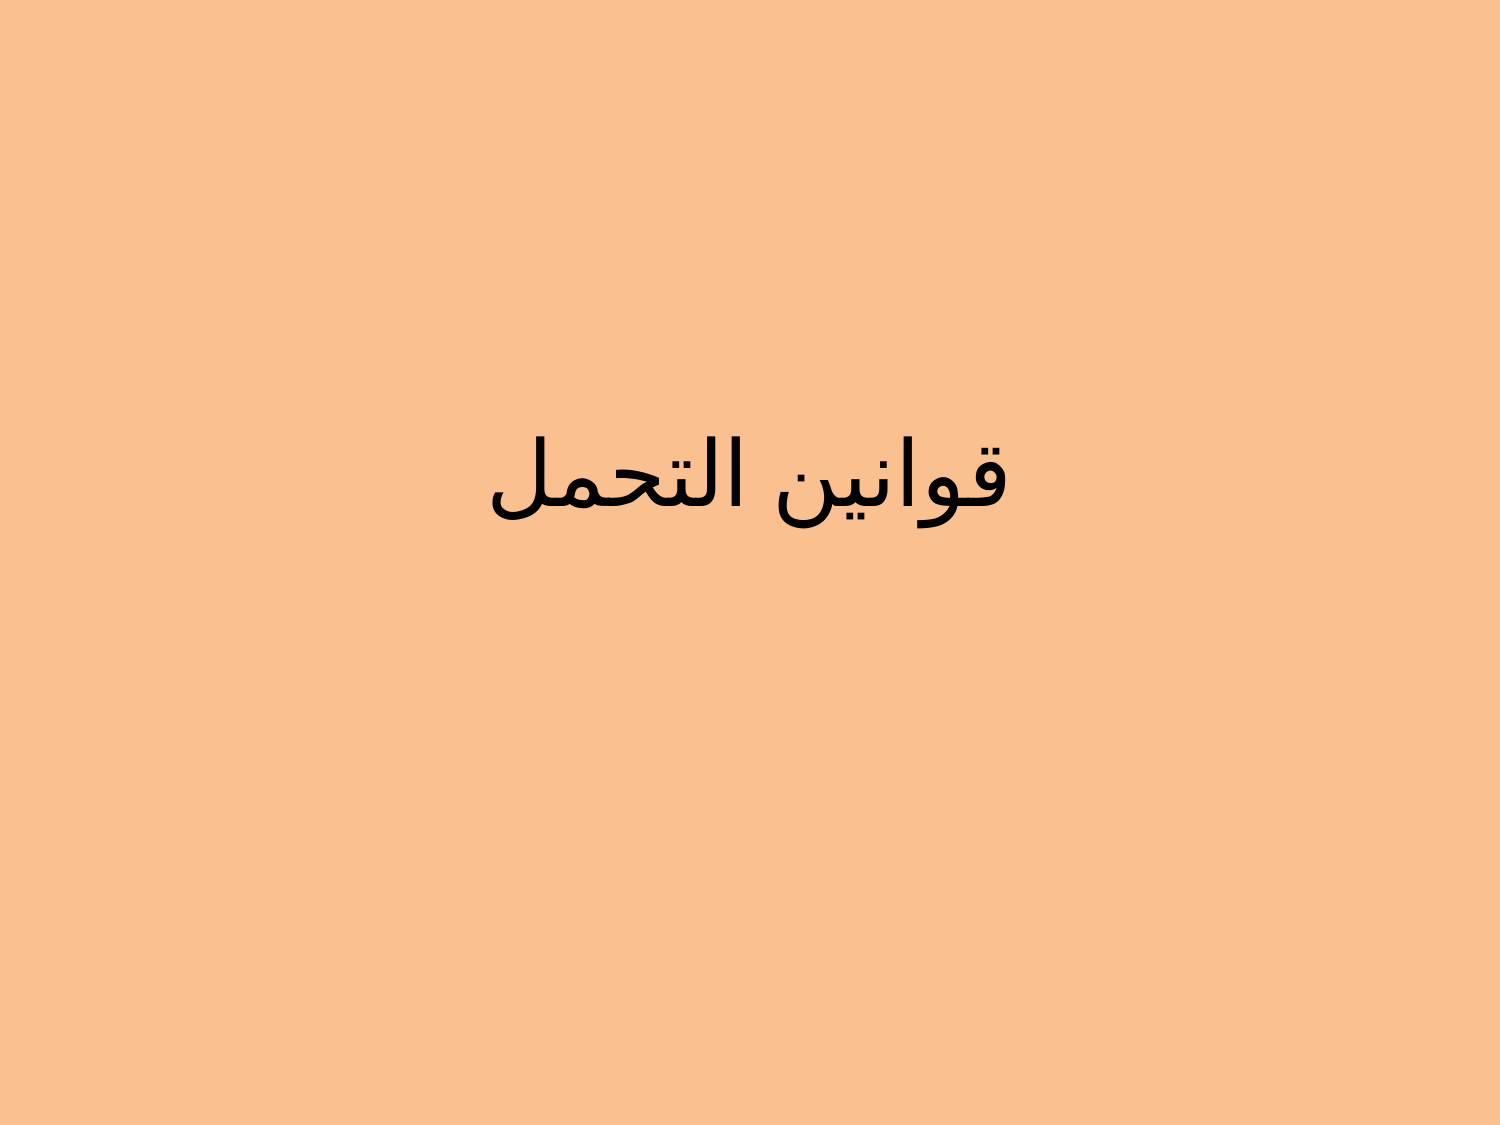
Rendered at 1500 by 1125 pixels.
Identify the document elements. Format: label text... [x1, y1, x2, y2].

title قوانين التحمل [112, 349, 1388, 591]
